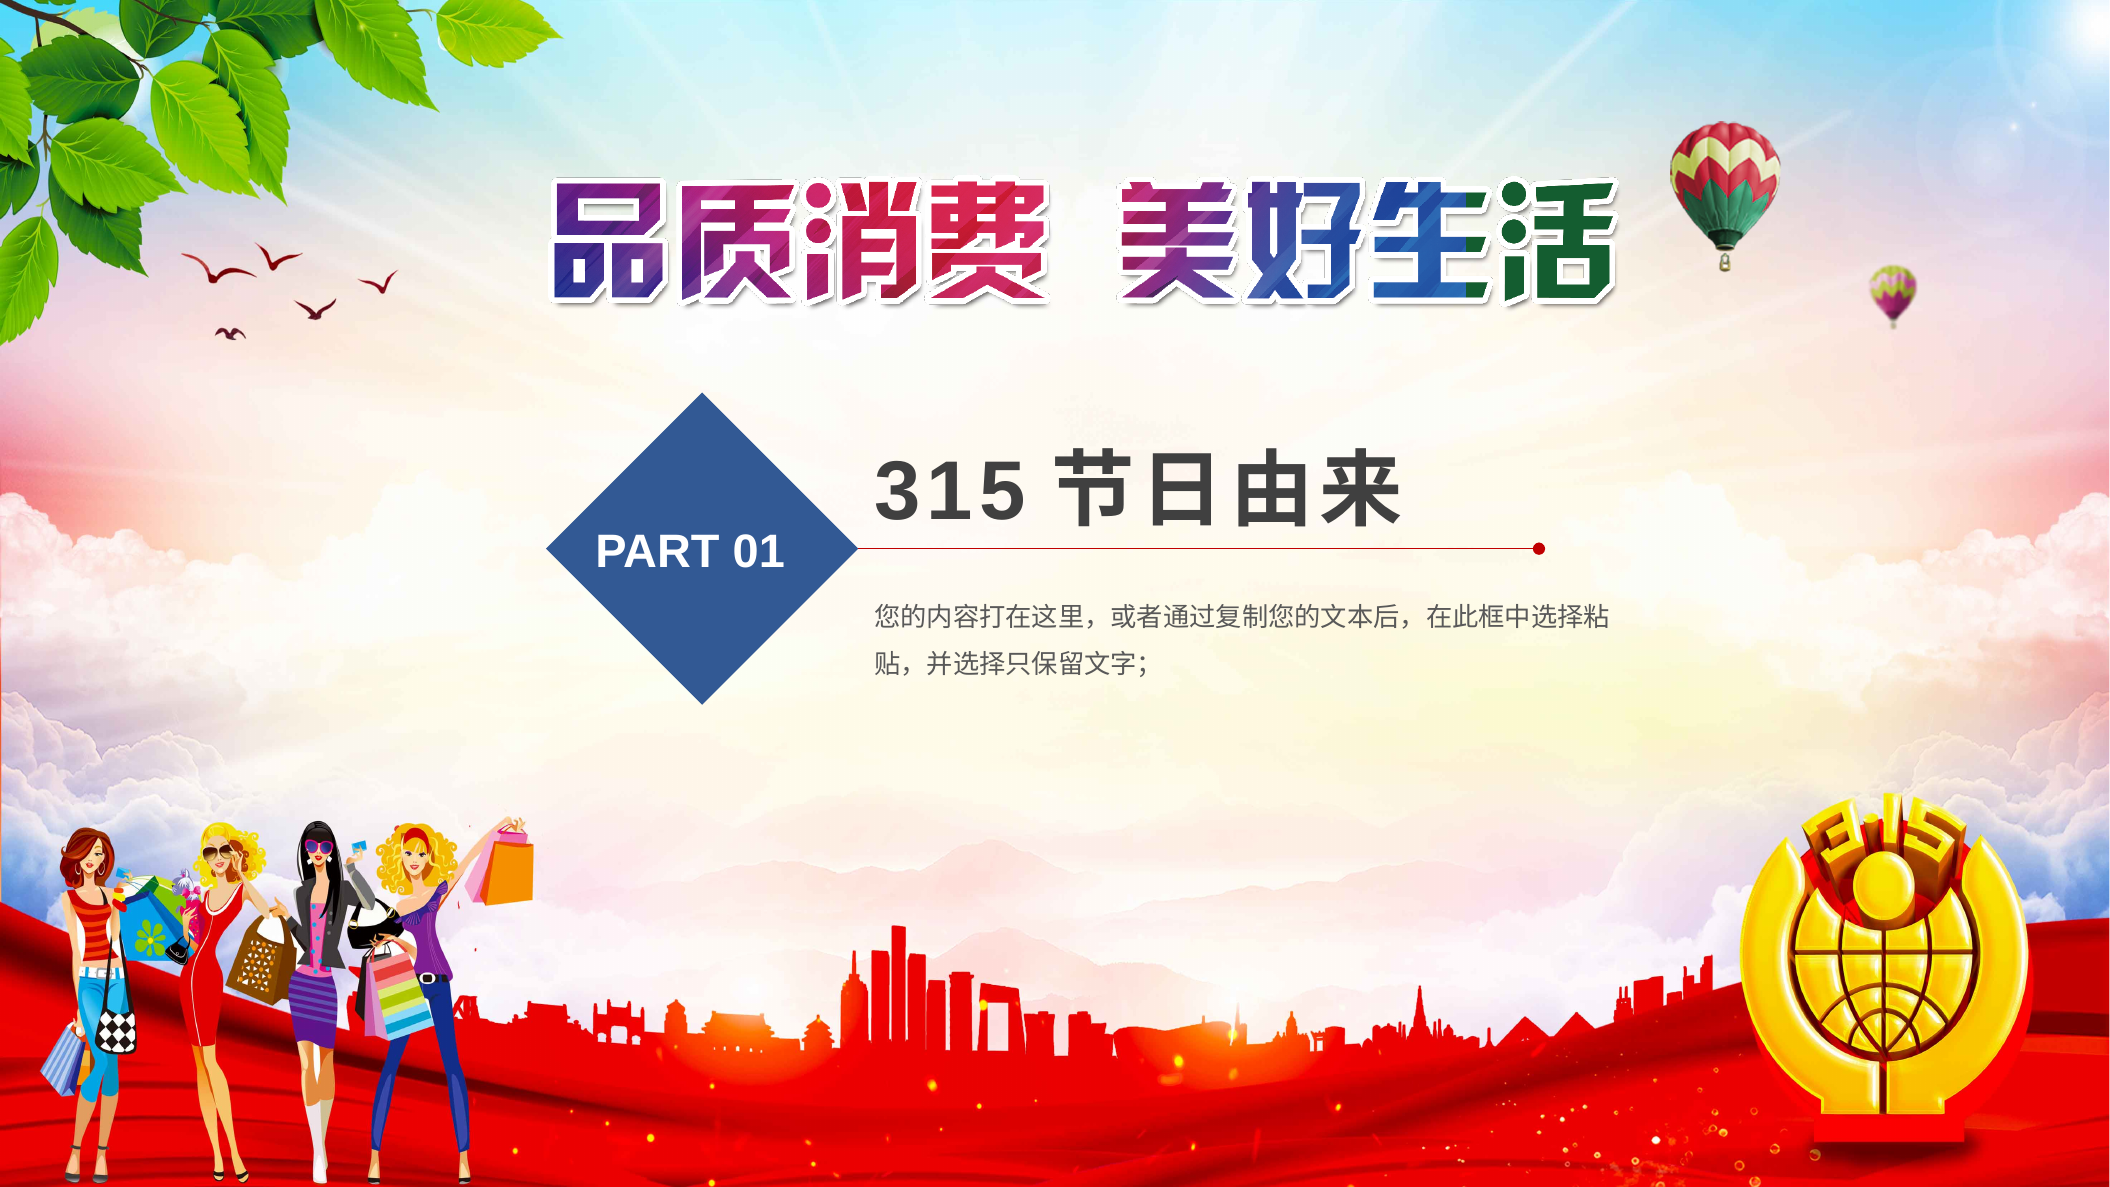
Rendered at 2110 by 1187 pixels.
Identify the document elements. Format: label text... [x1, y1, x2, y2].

text_box 315节日由来 [859, 427, 1494, 544]
picture [0, 0, 2110, 1187]
text_box 您的内容打在这里，或者通过复制您的文本后，在此框中选择粘贴，并选择只保留文字； [859, 576, 1647, 688]
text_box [545, 392, 859, 705]
